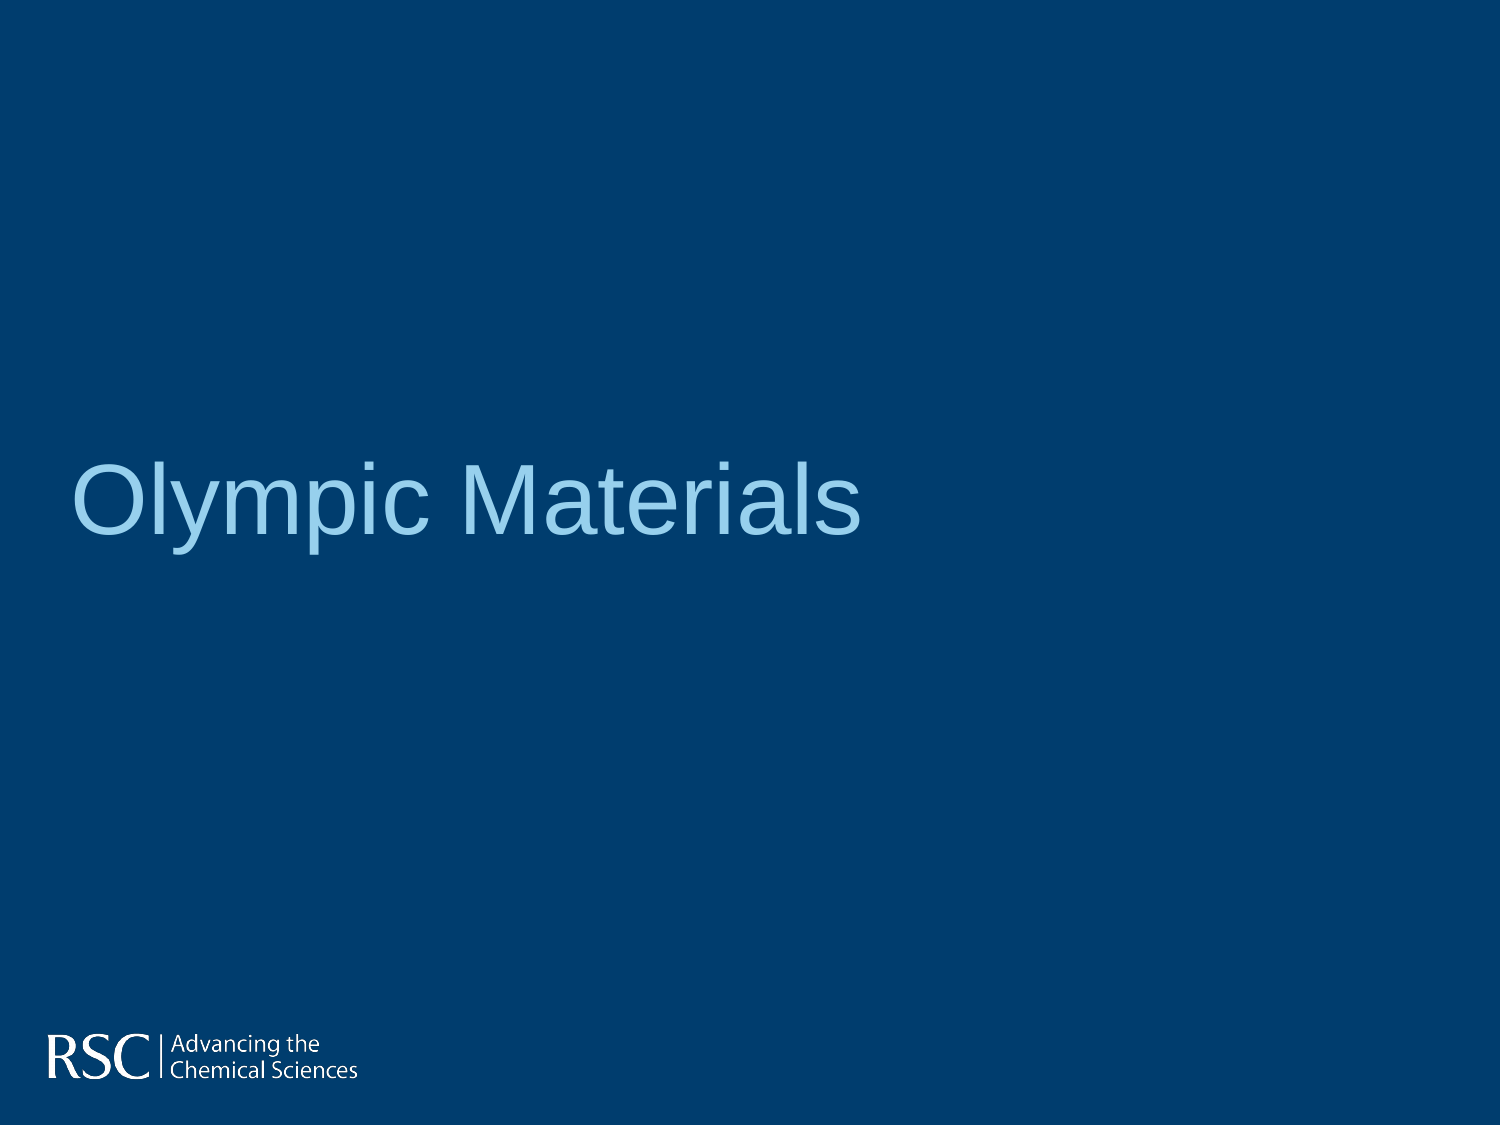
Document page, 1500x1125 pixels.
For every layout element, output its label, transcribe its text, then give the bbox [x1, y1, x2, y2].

title Olympic Materials [55, 374, 1438, 563]
picture [43, 1028, 363, 1083]
